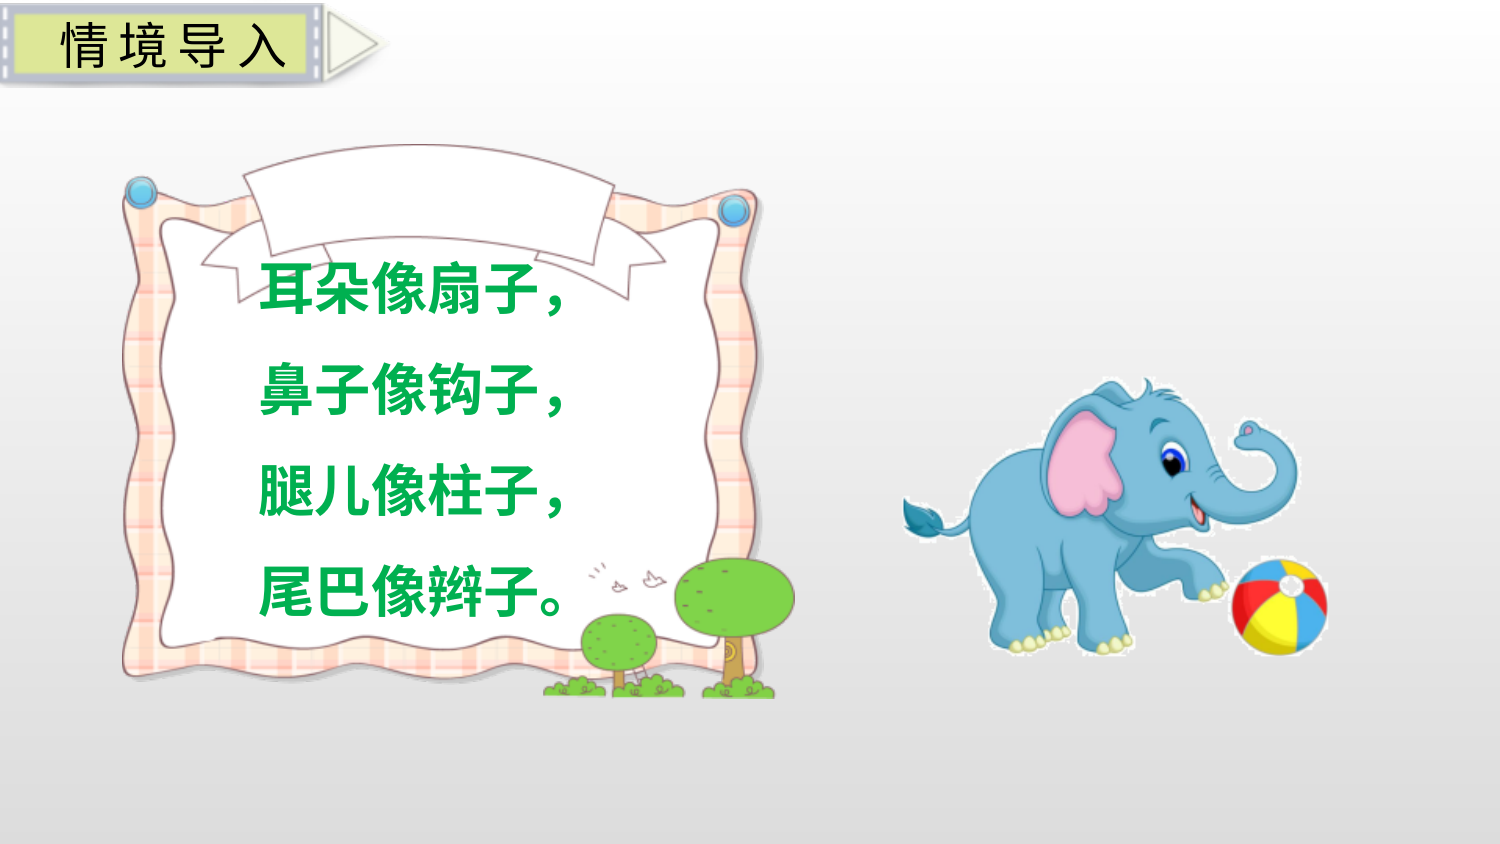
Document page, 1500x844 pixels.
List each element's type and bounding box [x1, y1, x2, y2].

text_box [122, 144, 795, 699]
picture [896, 372, 1341, 666]
picture [0, 0, 398, 89]
